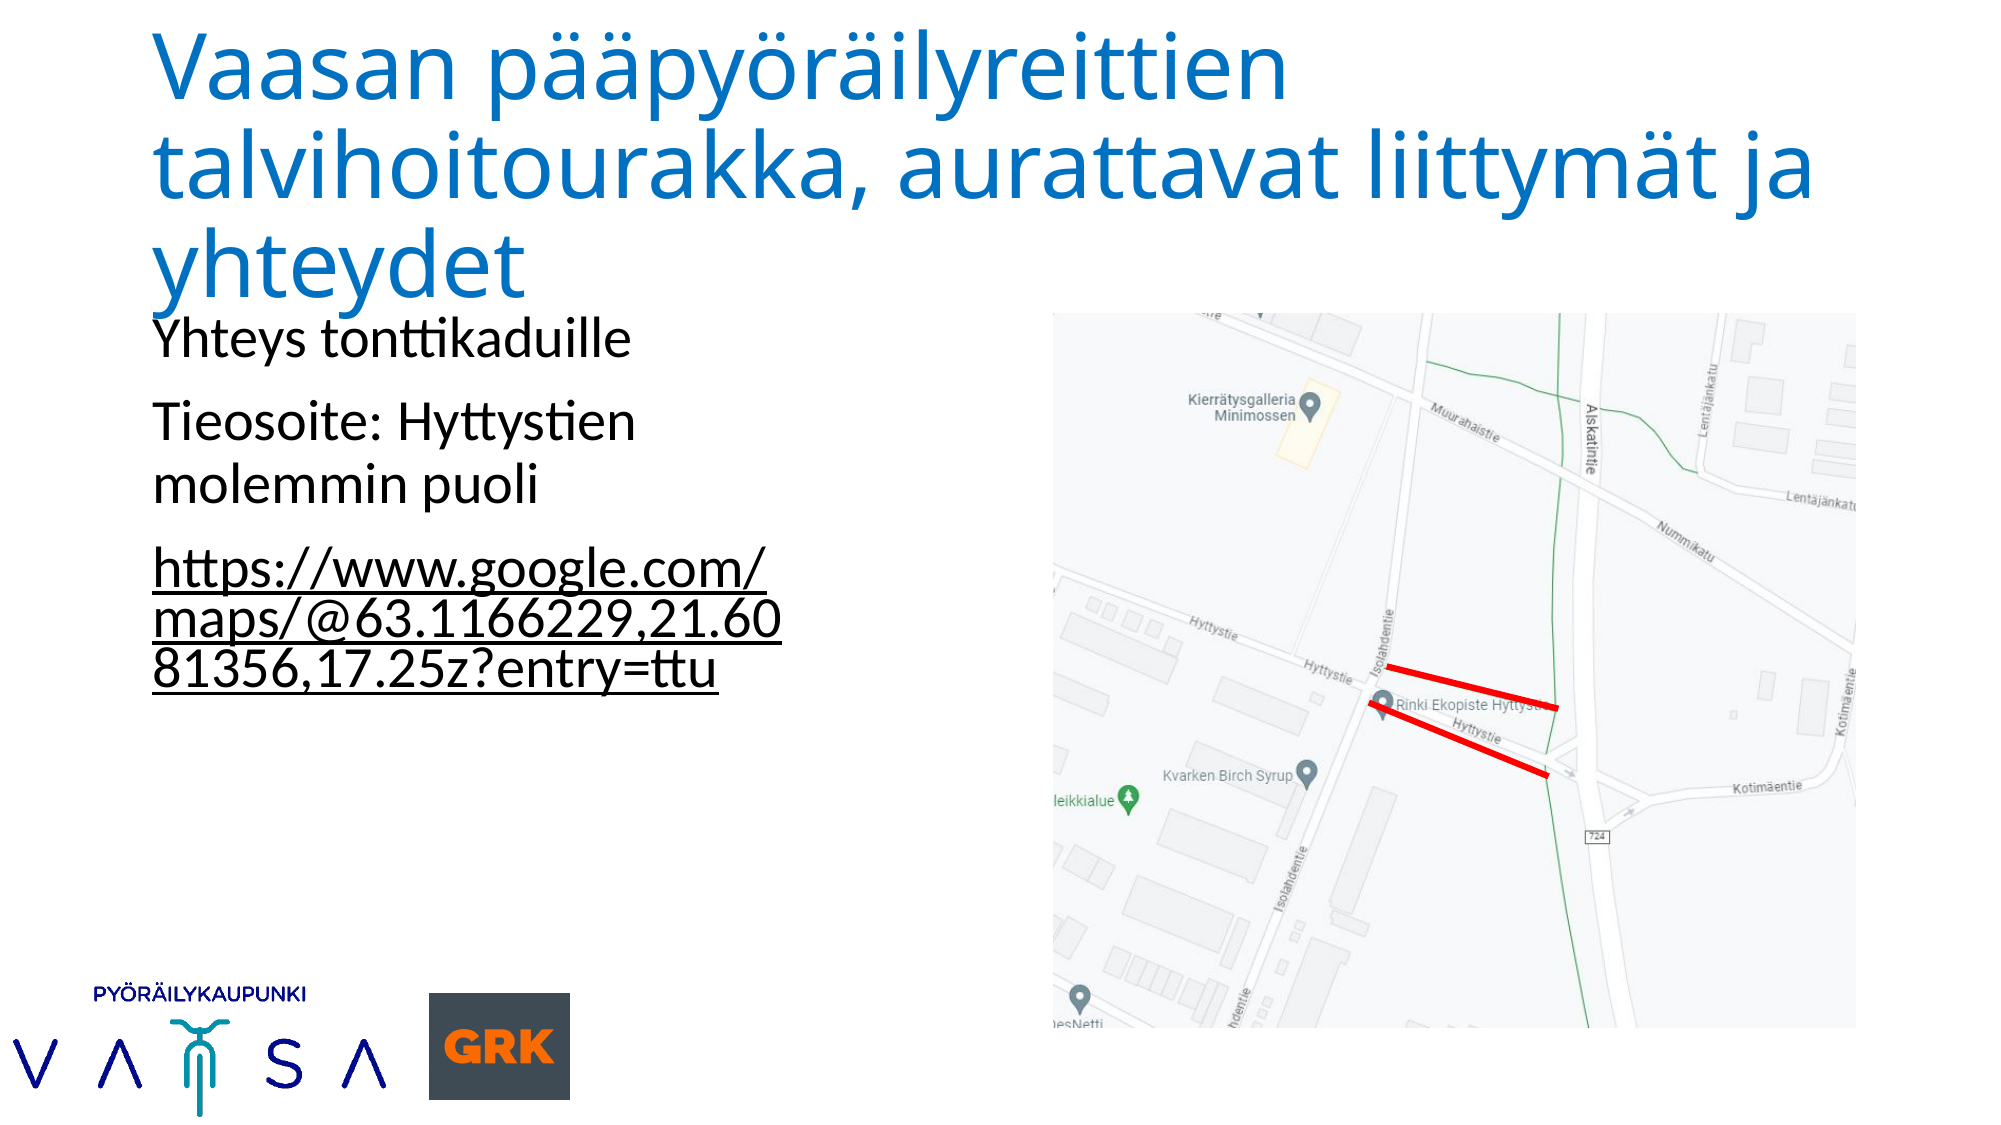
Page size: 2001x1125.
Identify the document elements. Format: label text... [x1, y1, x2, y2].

list Yhteys tonttikaduille Tieosoite: Hyttystien molemmin puoli https://www.google.com/maps/@63.1166229,21.6081356,17.25z?entry=ttu [137, 299, 800, 1014]
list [1053, 313, 1856, 1028]
title Vaasan pääpyöräilyreittien talvihoitourakka, aurattavat liittymät ja yhteydet [137, 59, 1863, 278]
picture [13, 982, 386, 1117]
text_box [1386, 666, 1559, 709]
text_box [1368, 702, 1549, 777]
picture [429, 993, 570, 1100]
